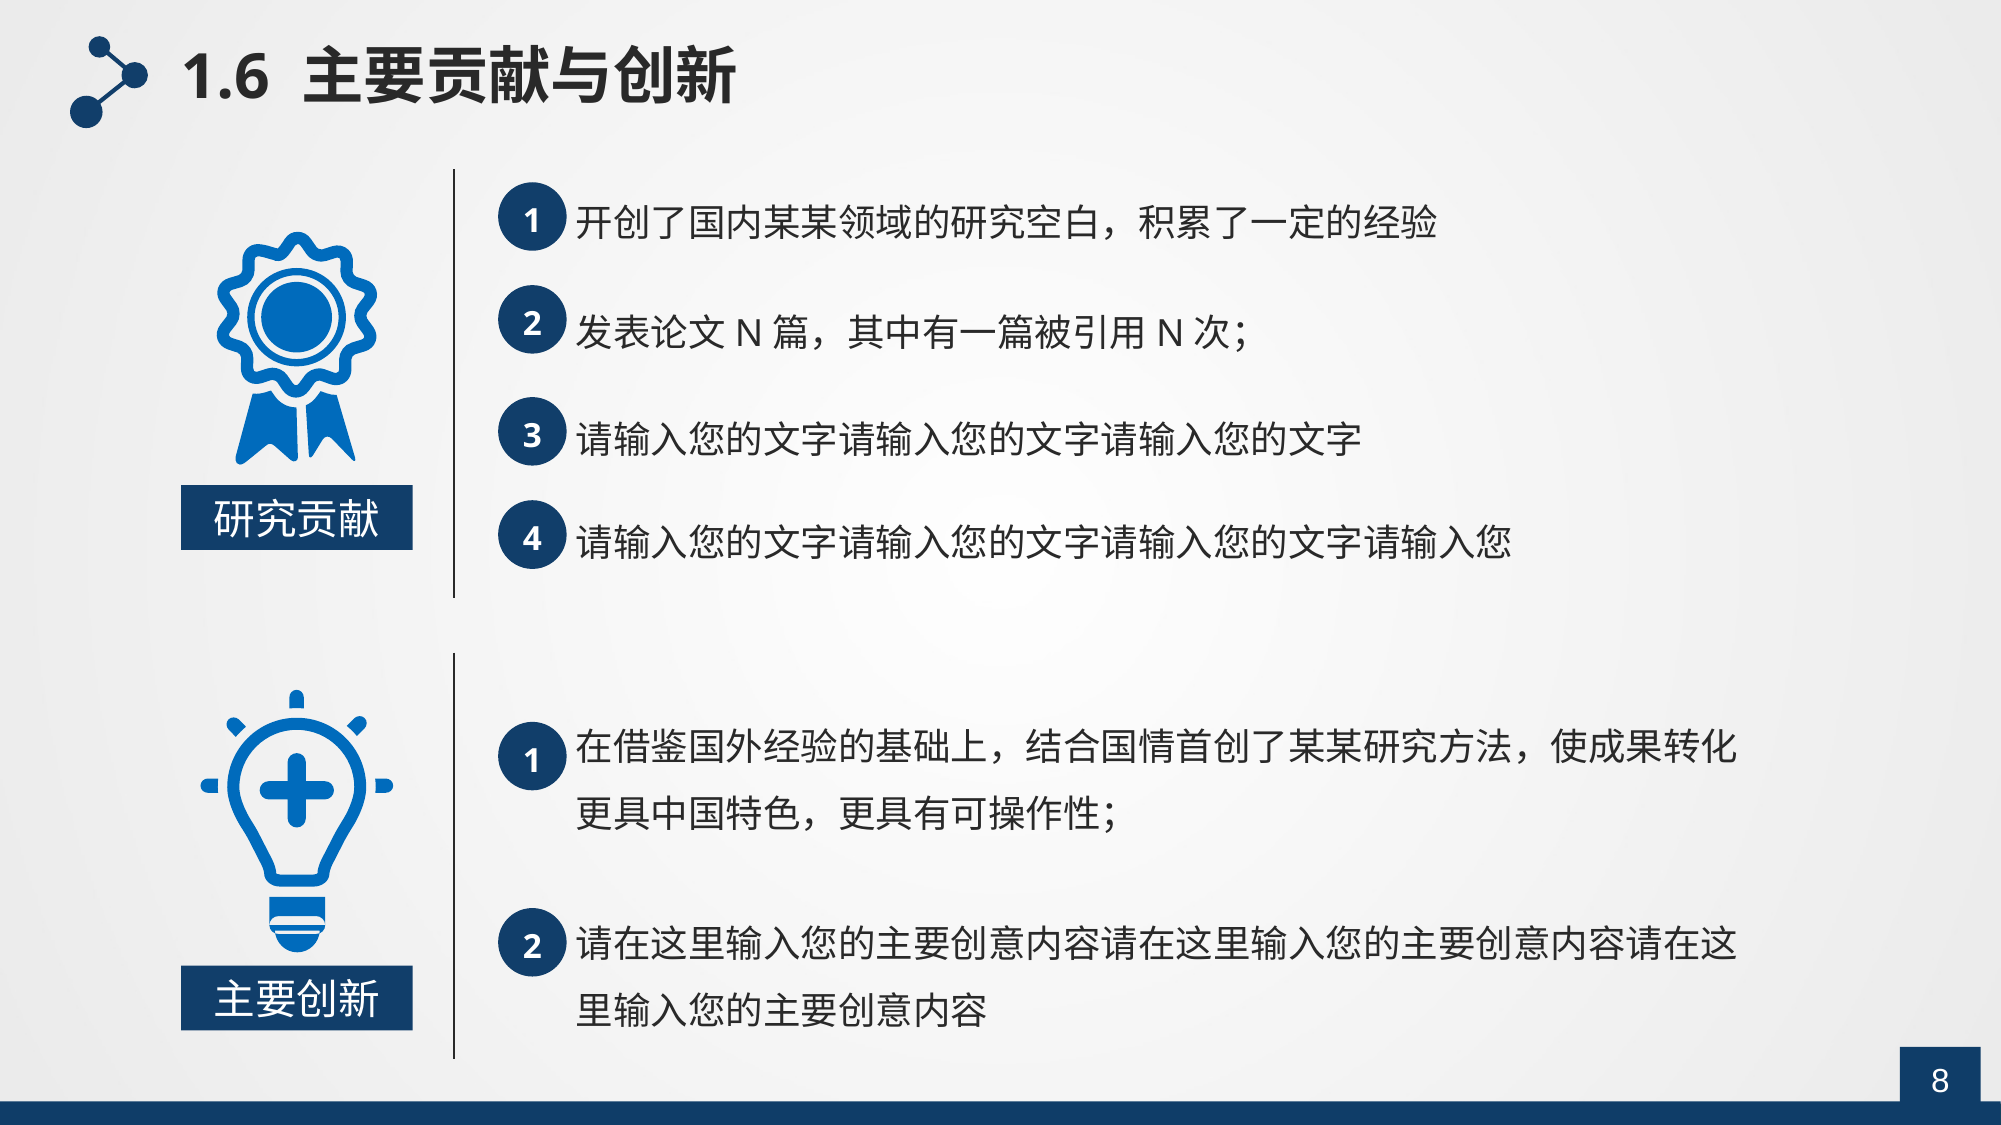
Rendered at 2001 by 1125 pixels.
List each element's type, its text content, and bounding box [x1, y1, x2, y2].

text_box 开创了国内某某领域的研究空白，积累了一定的经验 [560, 169, 1758, 252]
text_box 研究贡献 [181, 485, 413, 550]
text_box [346, 716, 367, 737]
text_box 主要创新 [181, 965, 413, 1031]
text_box 3 [498, 397, 560, 466]
text_box 发表论文N篇，其中有一篇被引用N次； [560, 279, 1758, 362]
text_box [269, 896, 326, 953]
text_box [227, 717, 367, 887]
text_box [289, 689, 304, 709]
text_box 请在这里输入您的主要创意内容请在这里输入您的主要创意内容请在这里输入您的主要创意内容 [560, 889, 1758, 1040]
text_box [70, 36, 148, 129]
text_box [200, 778, 219, 793]
text_box 1 [498, 721, 560, 791]
text_box 2 [498, 908, 560, 977]
text_box [216, 231, 378, 398]
text_box [305, 391, 356, 461]
text_box [375, 778, 394, 793]
text_box 4 [498, 500, 560, 569]
picture [0, 0, 2001, 1101]
text_box 1.6 主要贡献与创新 [165, 28, 754, 119]
text_box 在借鉴国外经验的基础上，结合国情首创了某某研究方法，使成果转化更具中国特色，更具有可操作性； [560, 692, 1758, 843]
text_box 请输入您的文字请输入您的文字请输入您的文字 [560, 385, 1758, 468]
text_box [226, 717, 246, 737]
text_box [235, 390, 298, 465]
text_box 2 [498, 285, 560, 354]
text_box 1 [498, 182, 560, 251]
text_box 请输入您的文字请输入您的文字请输入您的文字请输入您 [560, 489, 1758, 572]
